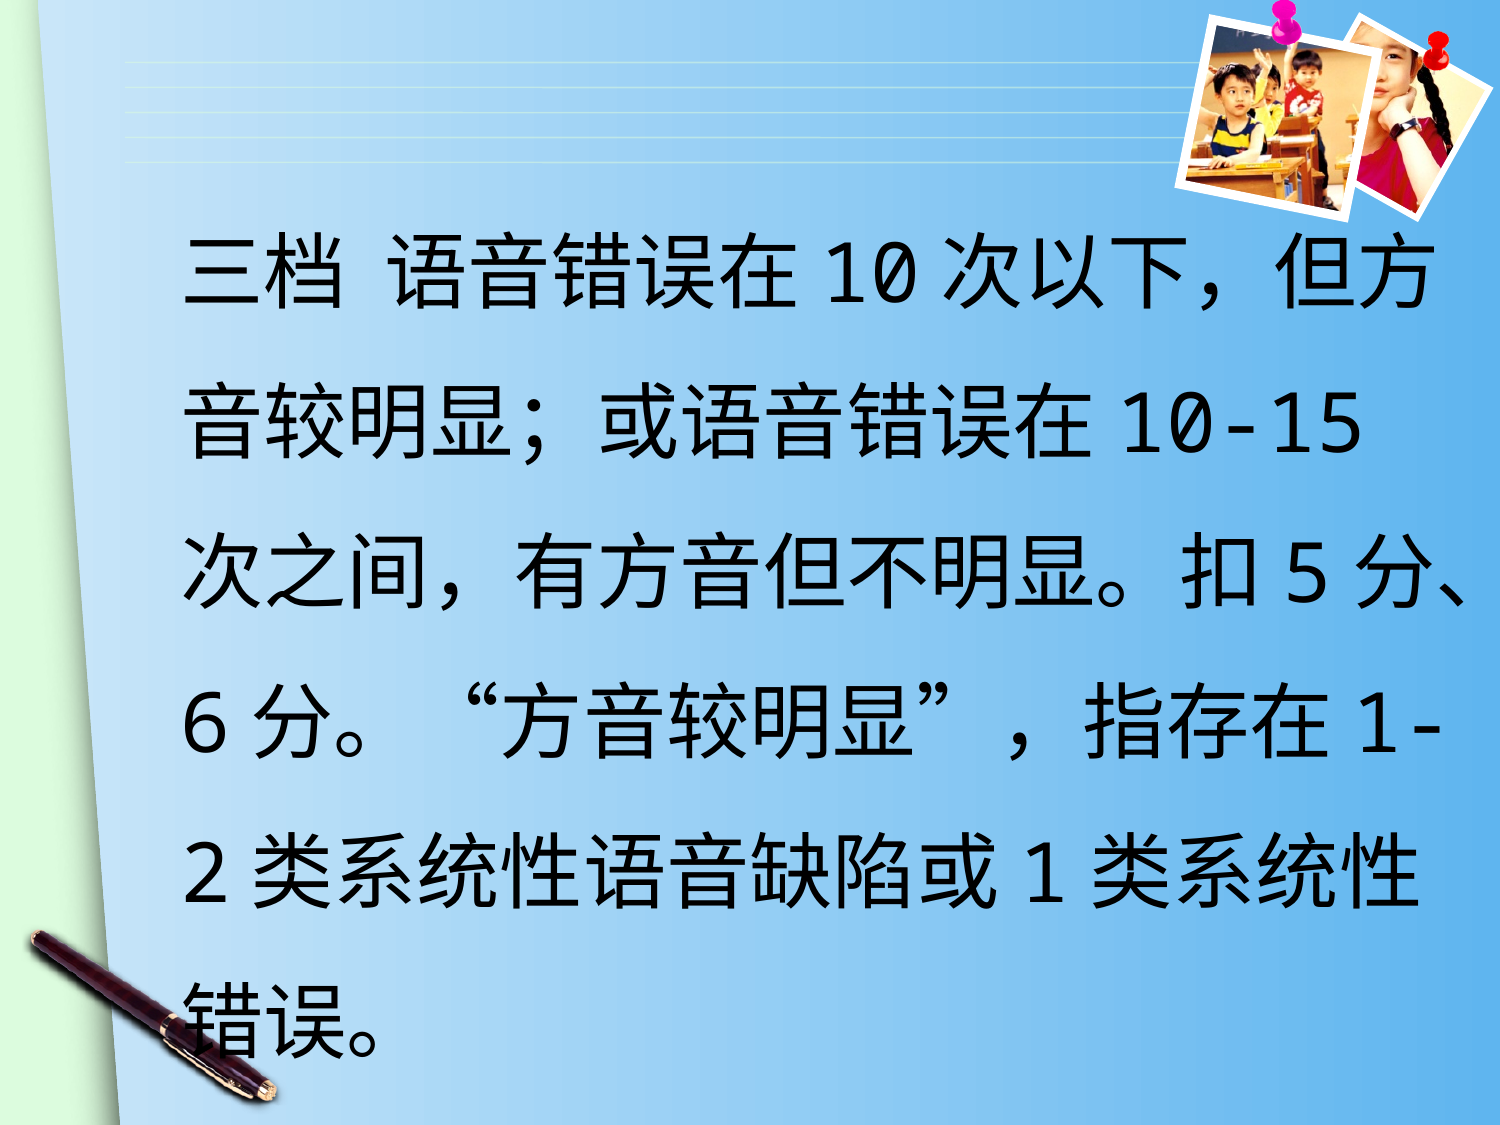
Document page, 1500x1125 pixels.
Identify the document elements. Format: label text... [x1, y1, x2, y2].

picture [1351, 22, 1484, 161]
text_box 三档 语音错误在10次以下，但方音较明显；或语音错误在10-15次之间，有方音但不明显。扣5分、6分。“方音较明显”，指存在1-2类系统性语音缺陷或1类系统性错误。 [165, 161, 1471, 1077]
picture [0, 0, 288, 1125]
picture [1190, 0, 1371, 161]
